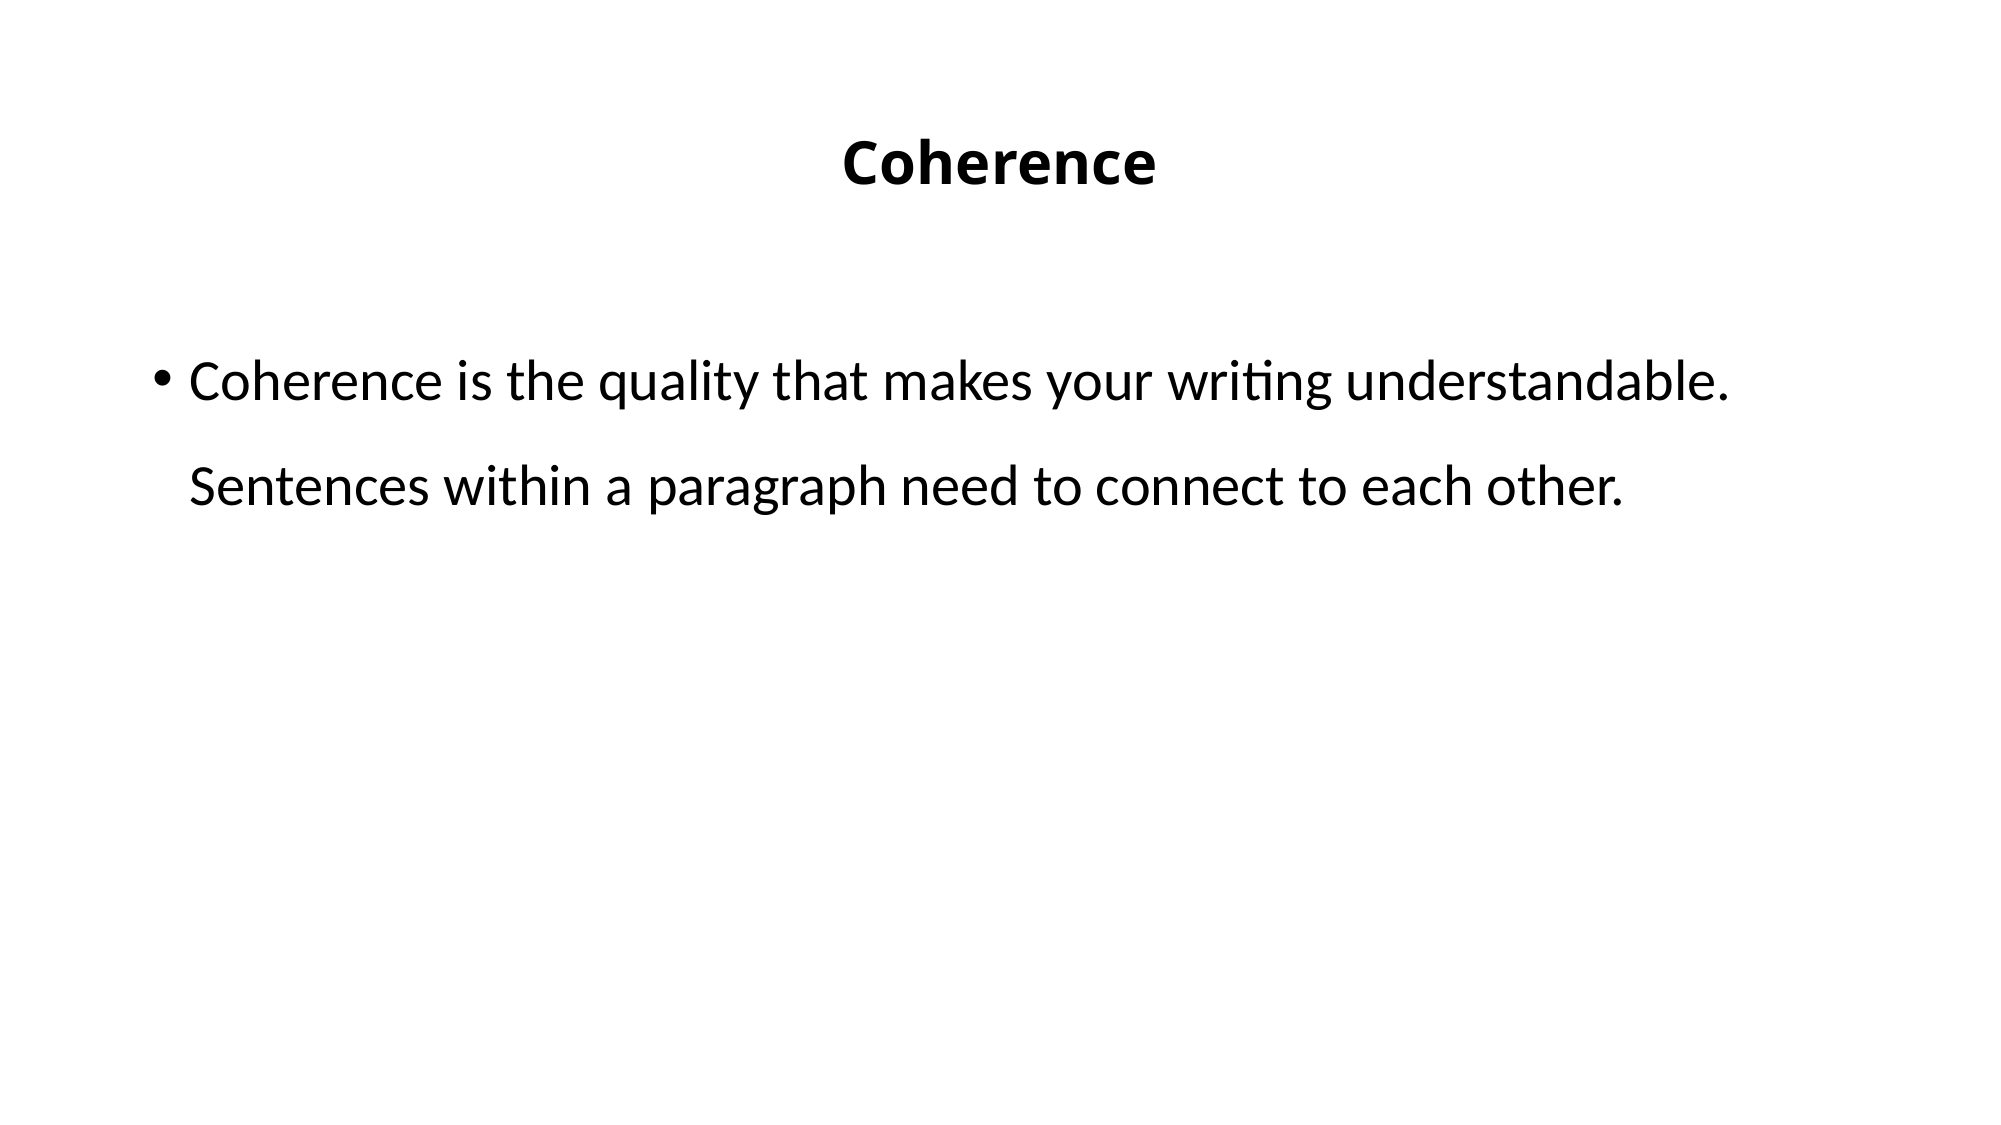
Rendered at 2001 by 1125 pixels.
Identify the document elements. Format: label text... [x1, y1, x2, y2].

title Coherence [137, 59, 1863, 278]
list Coherence is the quality that makes your writing understandable. Sentences within a paragraph need to connect to each other. [137, 299, 1863, 1014]
